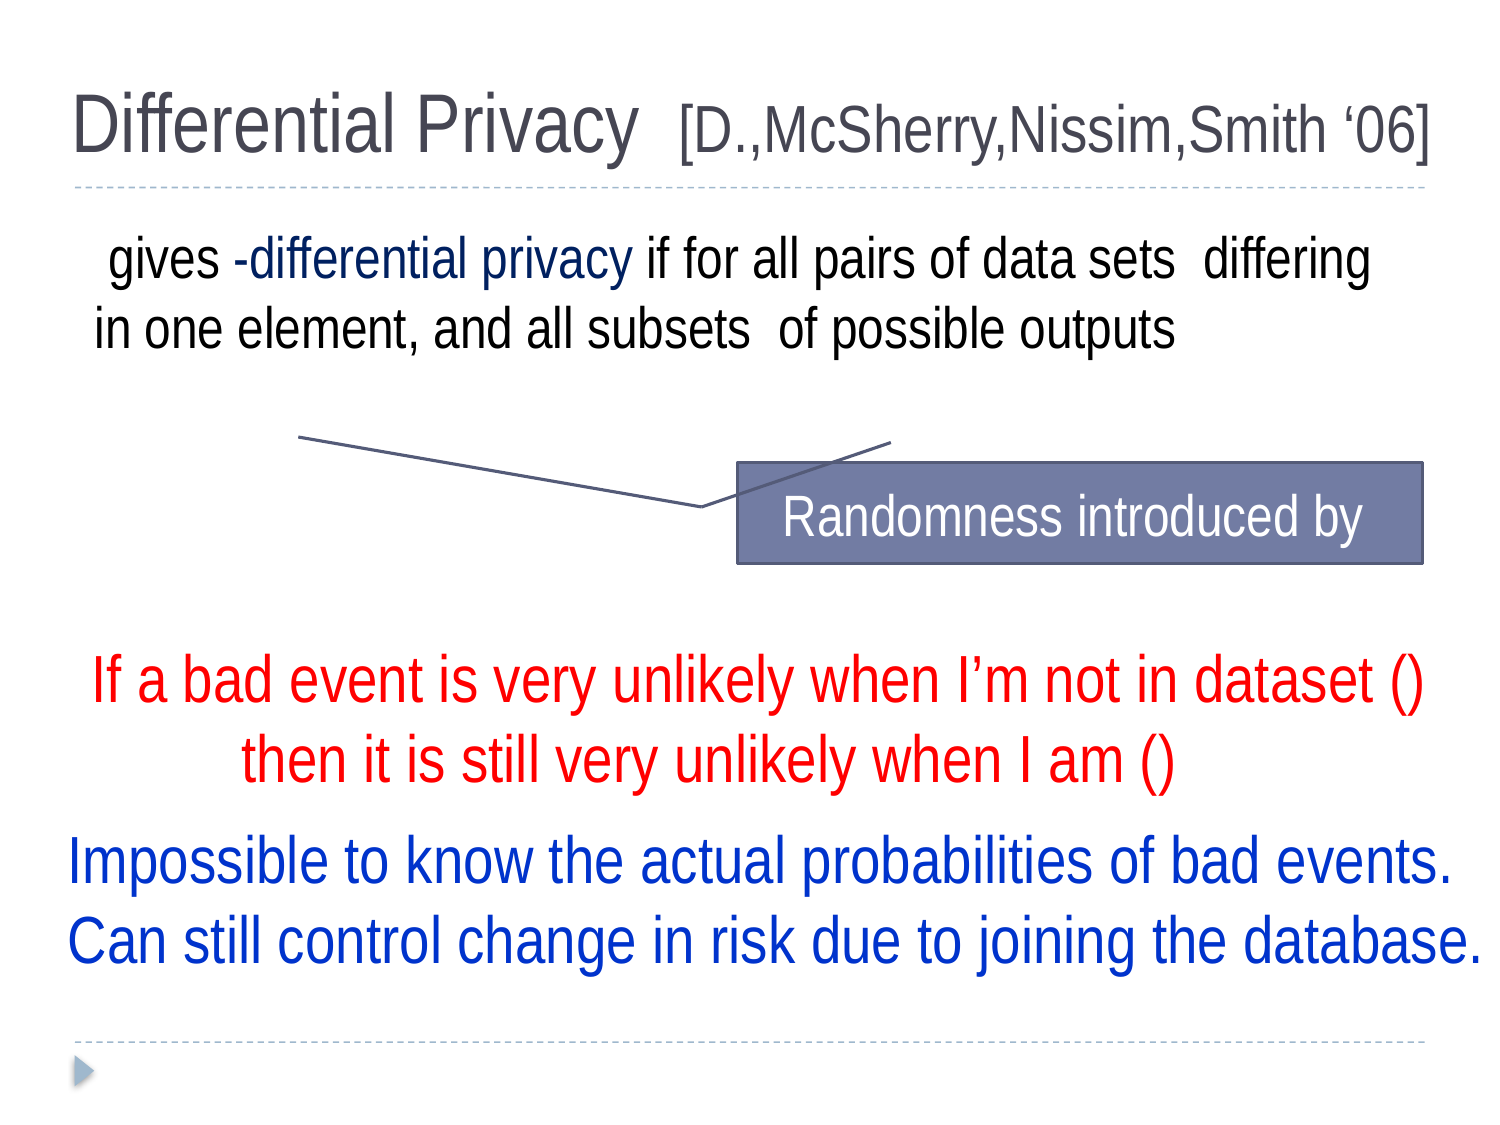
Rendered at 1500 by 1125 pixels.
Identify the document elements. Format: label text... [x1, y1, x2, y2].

title Differential Privacy [D.,McSherry,Nissim,Smith ‘06] [56, 14, 1475, 177]
text_box Impossible to know the actual probabilities of bad events. Can still control change in risk due to joining the database. [52, 809, 1500, 984]
